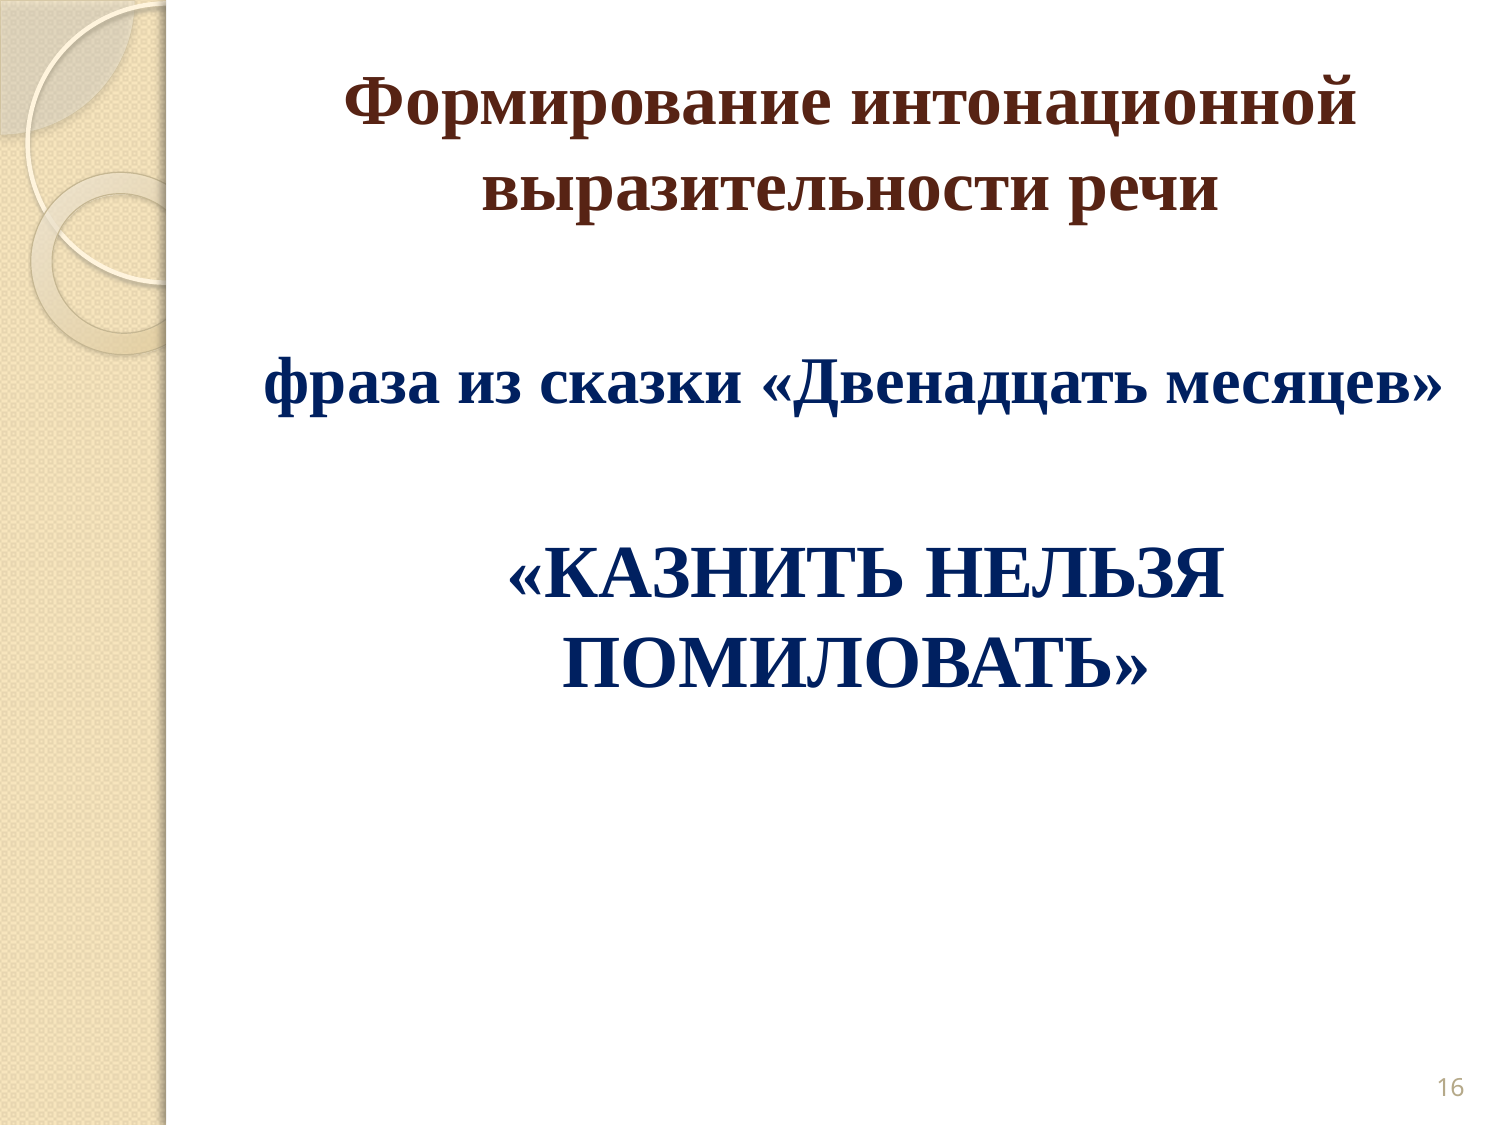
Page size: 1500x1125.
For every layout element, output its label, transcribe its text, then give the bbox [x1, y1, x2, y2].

list фраза из сказки «Двенадцать месяцев» «КАЗНИТЬ НЕЛЬЗЯ ПОМИЛОВАТЬ» [235, 237, 1466, 1025]
title Формирование интонационной выразительности речи [235, 45, 1466, 233]
slide_number 16 [1413, 1034, 1488, 1113]
